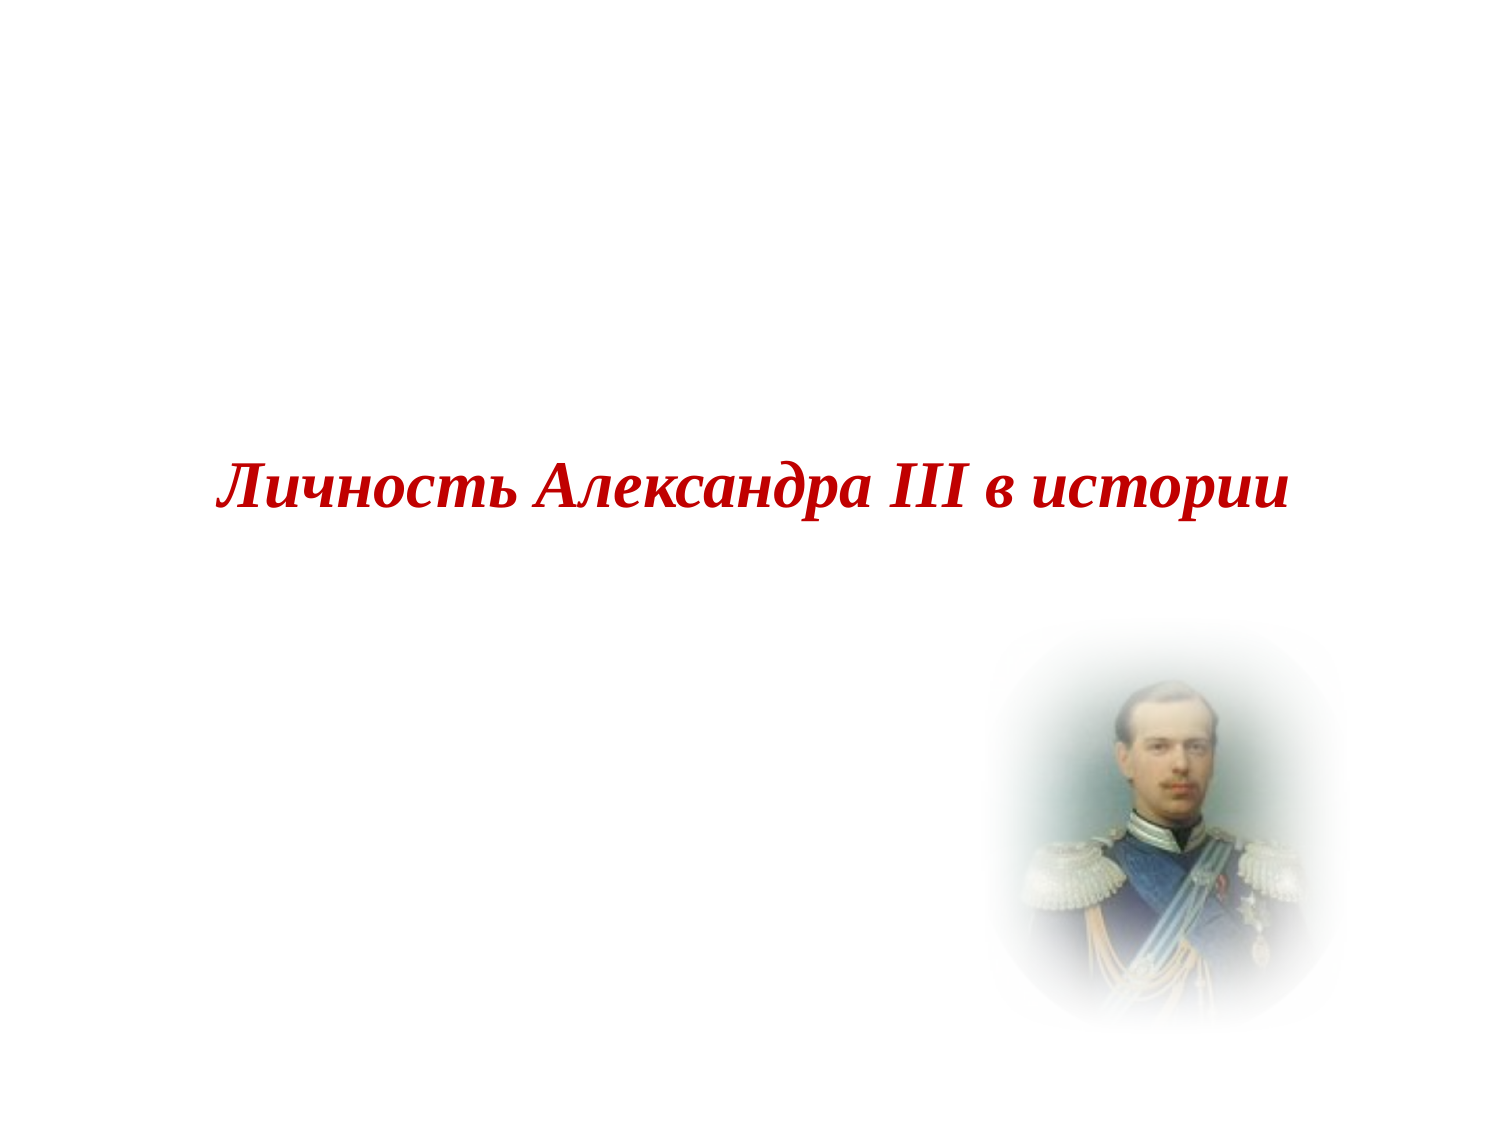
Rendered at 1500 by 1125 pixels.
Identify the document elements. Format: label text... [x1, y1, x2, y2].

text_box Личность Александра III в истории [203, 433, 1306, 529]
picture [972, 609, 1359, 1044]
